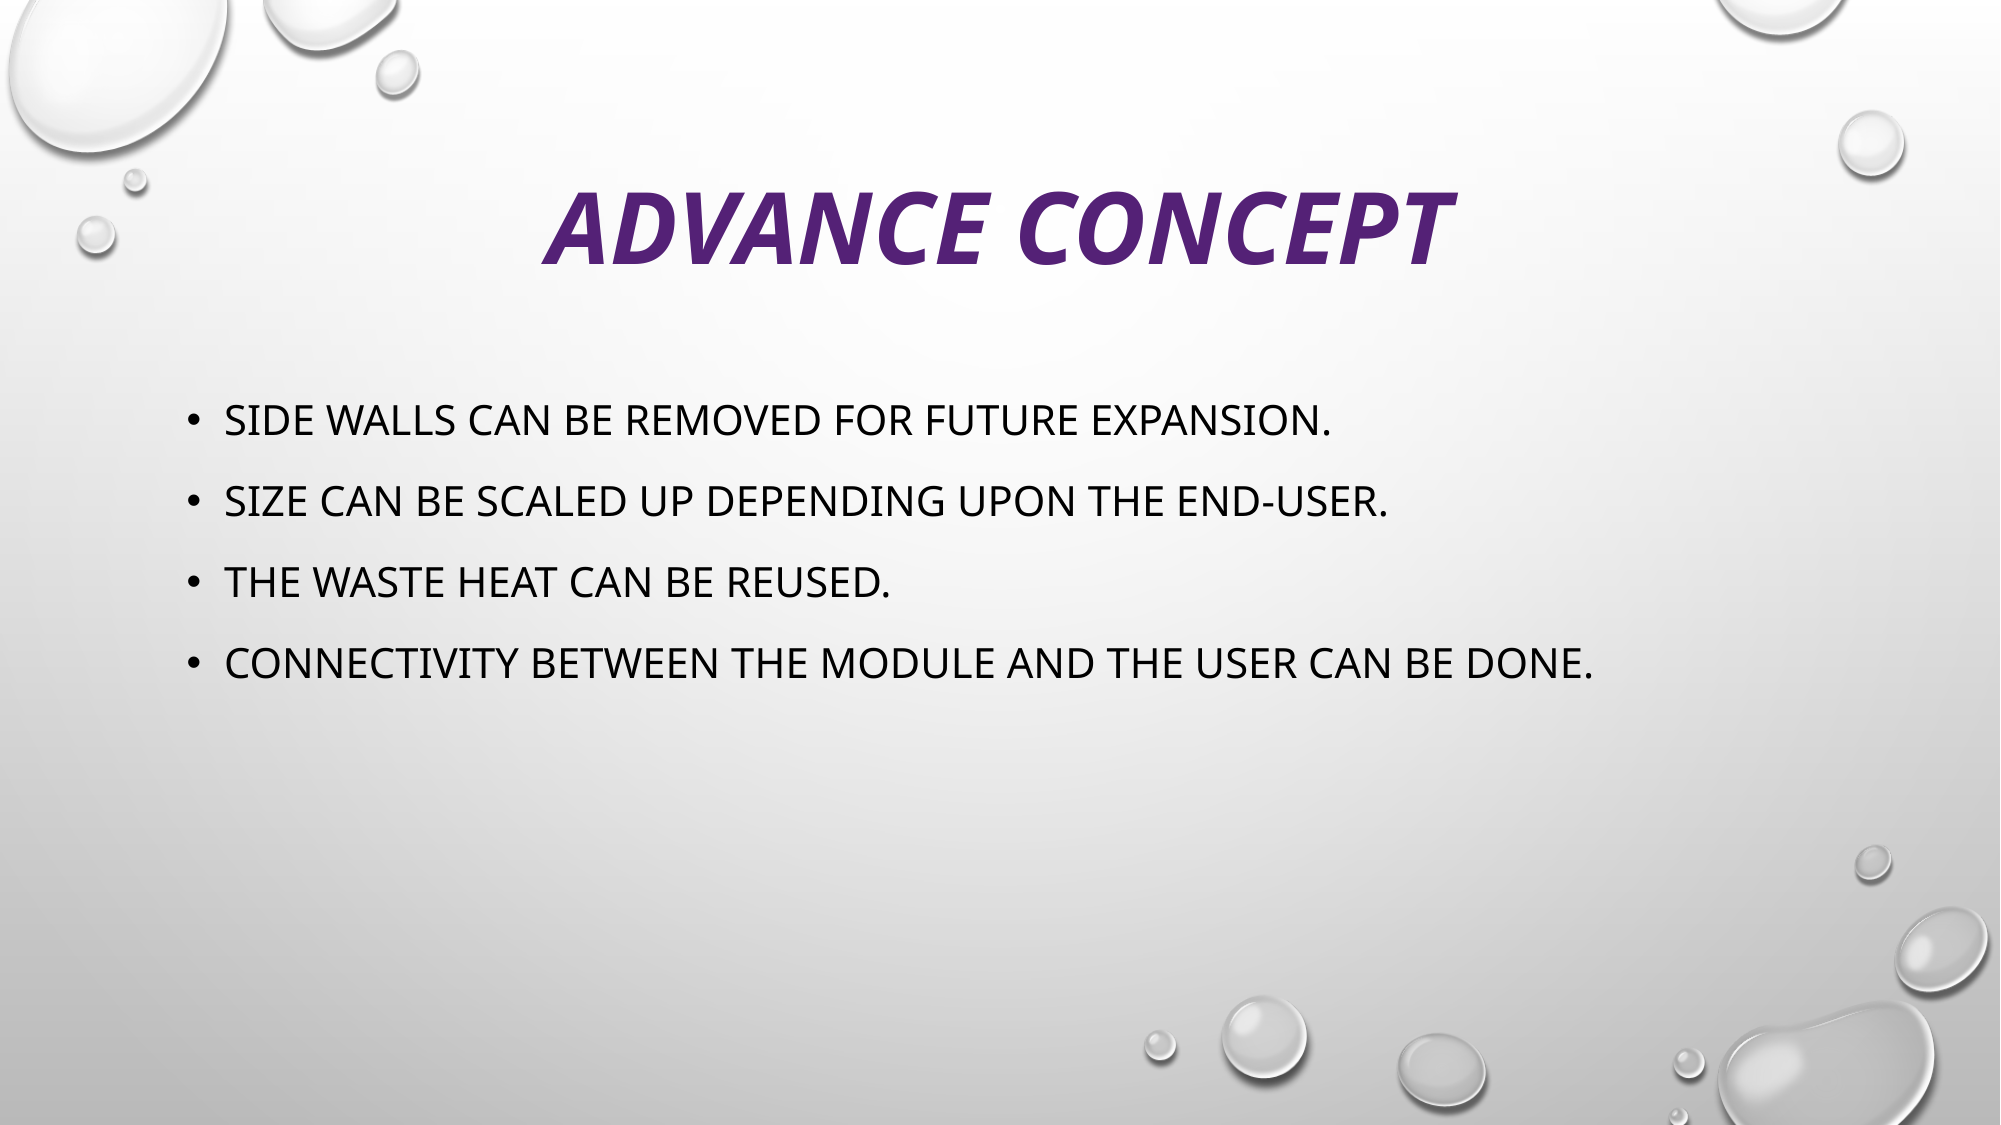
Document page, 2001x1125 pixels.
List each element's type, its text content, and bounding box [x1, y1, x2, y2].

list Side walls can be removed for future expansion. Size can be scaled up depending upon the end-user. The waste heat can be reused. Connectivity between the module and the user can be done. [171, 376, 1872, 939]
picture [0, 0, 2000, 1125]
title Advance concept [149, 101, 1851, 364]
